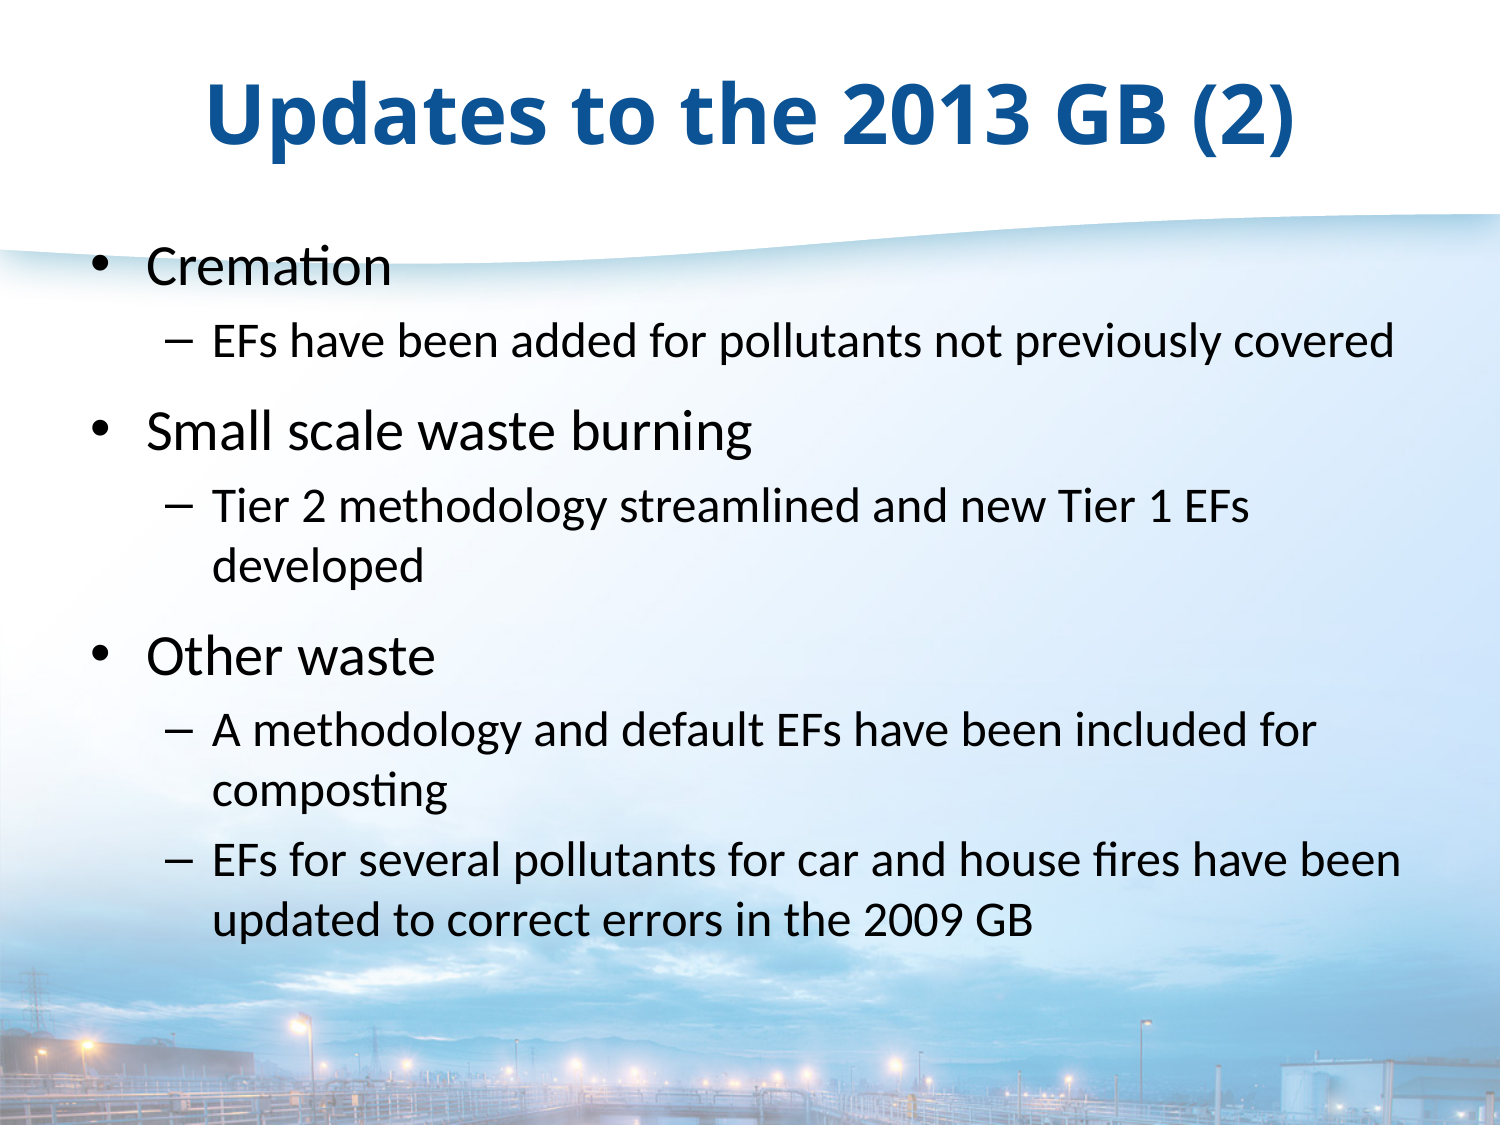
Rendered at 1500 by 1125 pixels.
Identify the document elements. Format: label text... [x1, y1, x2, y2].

list Cremation EFs have been added for pollutants not previously covered Small scale waste burning Tier 2 methodology streamlined and new Tier 1 EFs developed Other waste A methodology and default EFs have been included for composting EFs for several pollutants for car and house fires have been updated to correct errors in the 2009 GB [75, 219, 1425, 1047]
title Updates to the 2013 GB (2) [75, 45, 1425, 197]
picture [0, 215, 1500, 1125]
